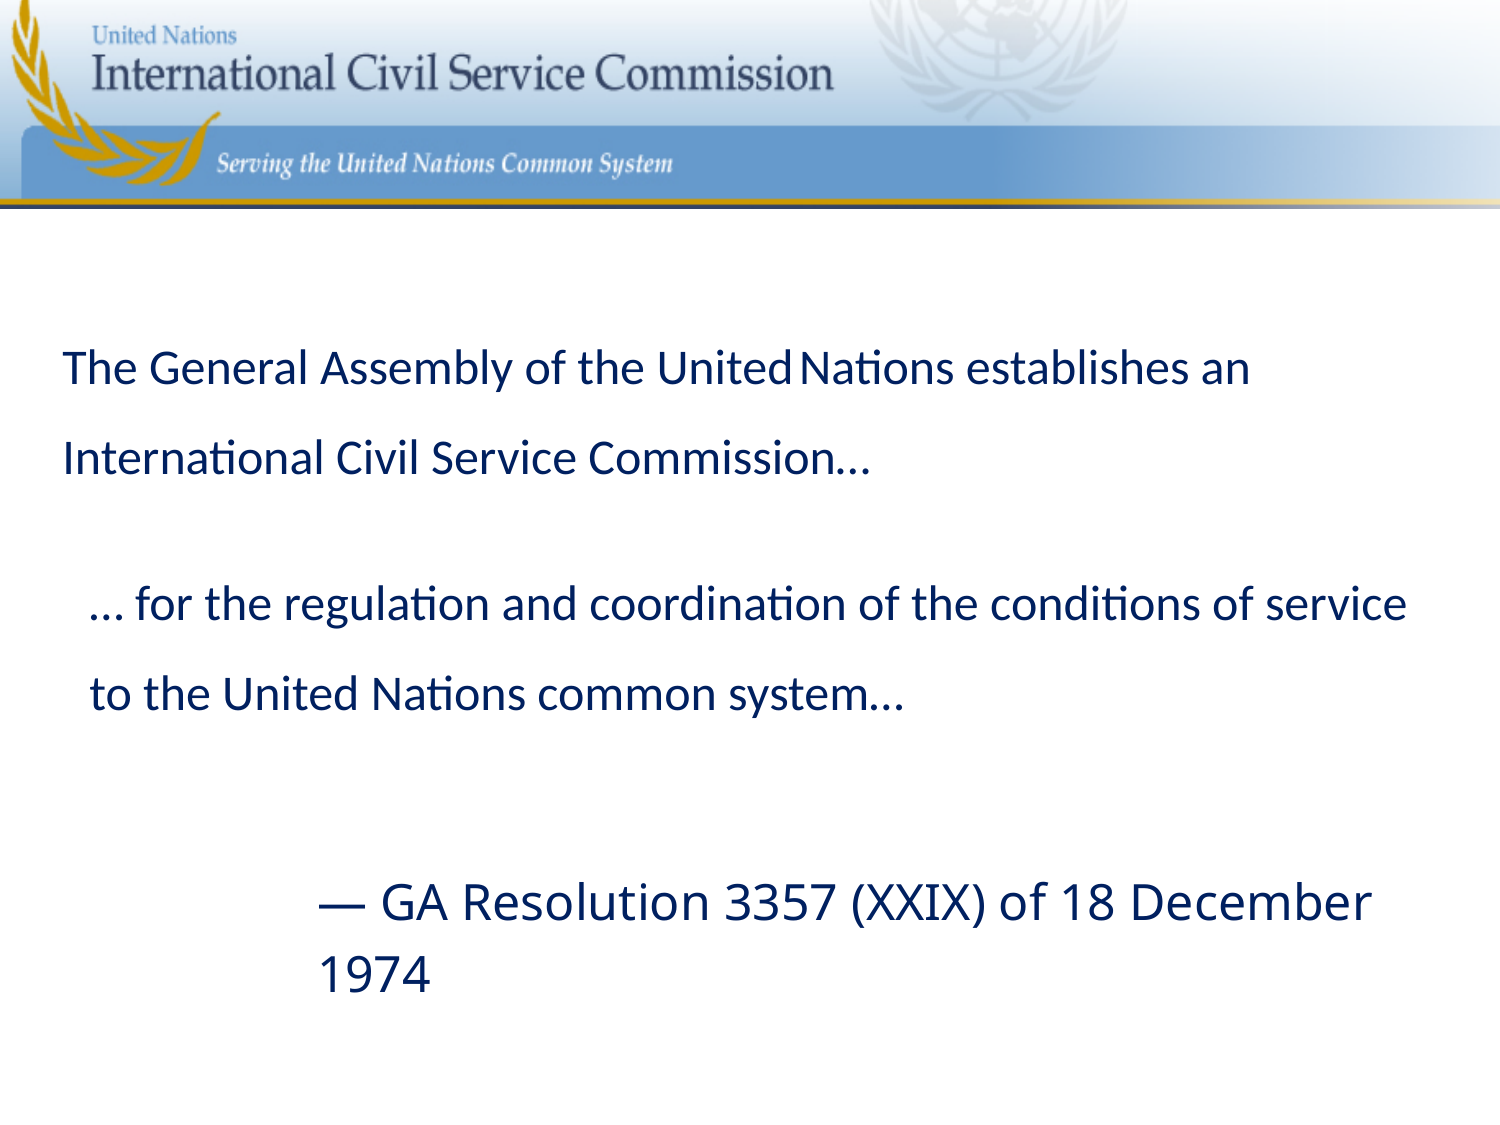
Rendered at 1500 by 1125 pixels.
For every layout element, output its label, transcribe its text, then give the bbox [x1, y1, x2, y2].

text_box … for the regulation and coordination of the conditions of service to the United Nations common system… [89, 540, 1409, 809]
picture [0, 0, 1500, 209]
text_box — GA Resolution 3357 (XXIX) of 18 December 1974 [317, 858, 1433, 1000]
text_box The General Assembly of the United Nations establishes an International Civil Service Commission… [62, 304, 1357, 507]
